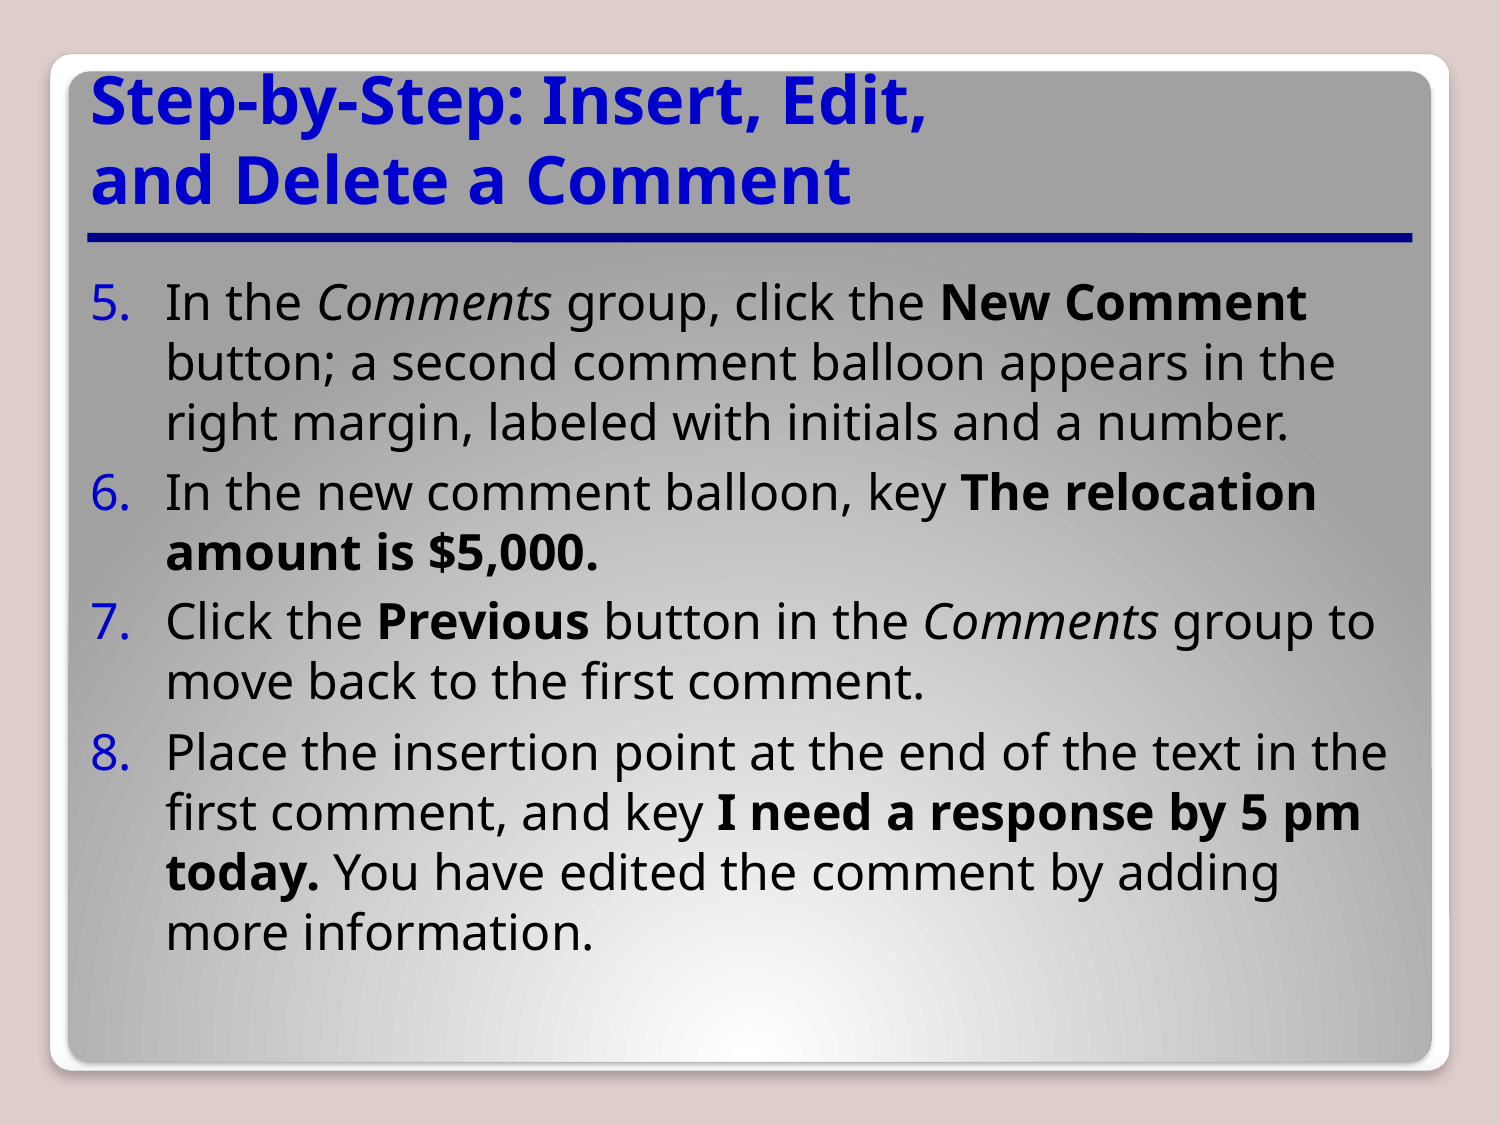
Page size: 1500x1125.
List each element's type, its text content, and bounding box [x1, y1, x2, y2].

list In the Comments group, click the New Comment button; a second comment balloon appears in the right margin, labeled with initials and a number. In the new comment balloon, key The relocation amount is $5,000. Click the Previous button in the Comments group to move back to the first comment. Place the insertion point at the end of the text in the first comment, and key I need a response by 5 pm today. You have edited the comment by adding more information. [74, 262, 1426, 1063]
title Step-by-Step: Insert, Edit, and Delete a Comment [74, 74, 1426, 226]
